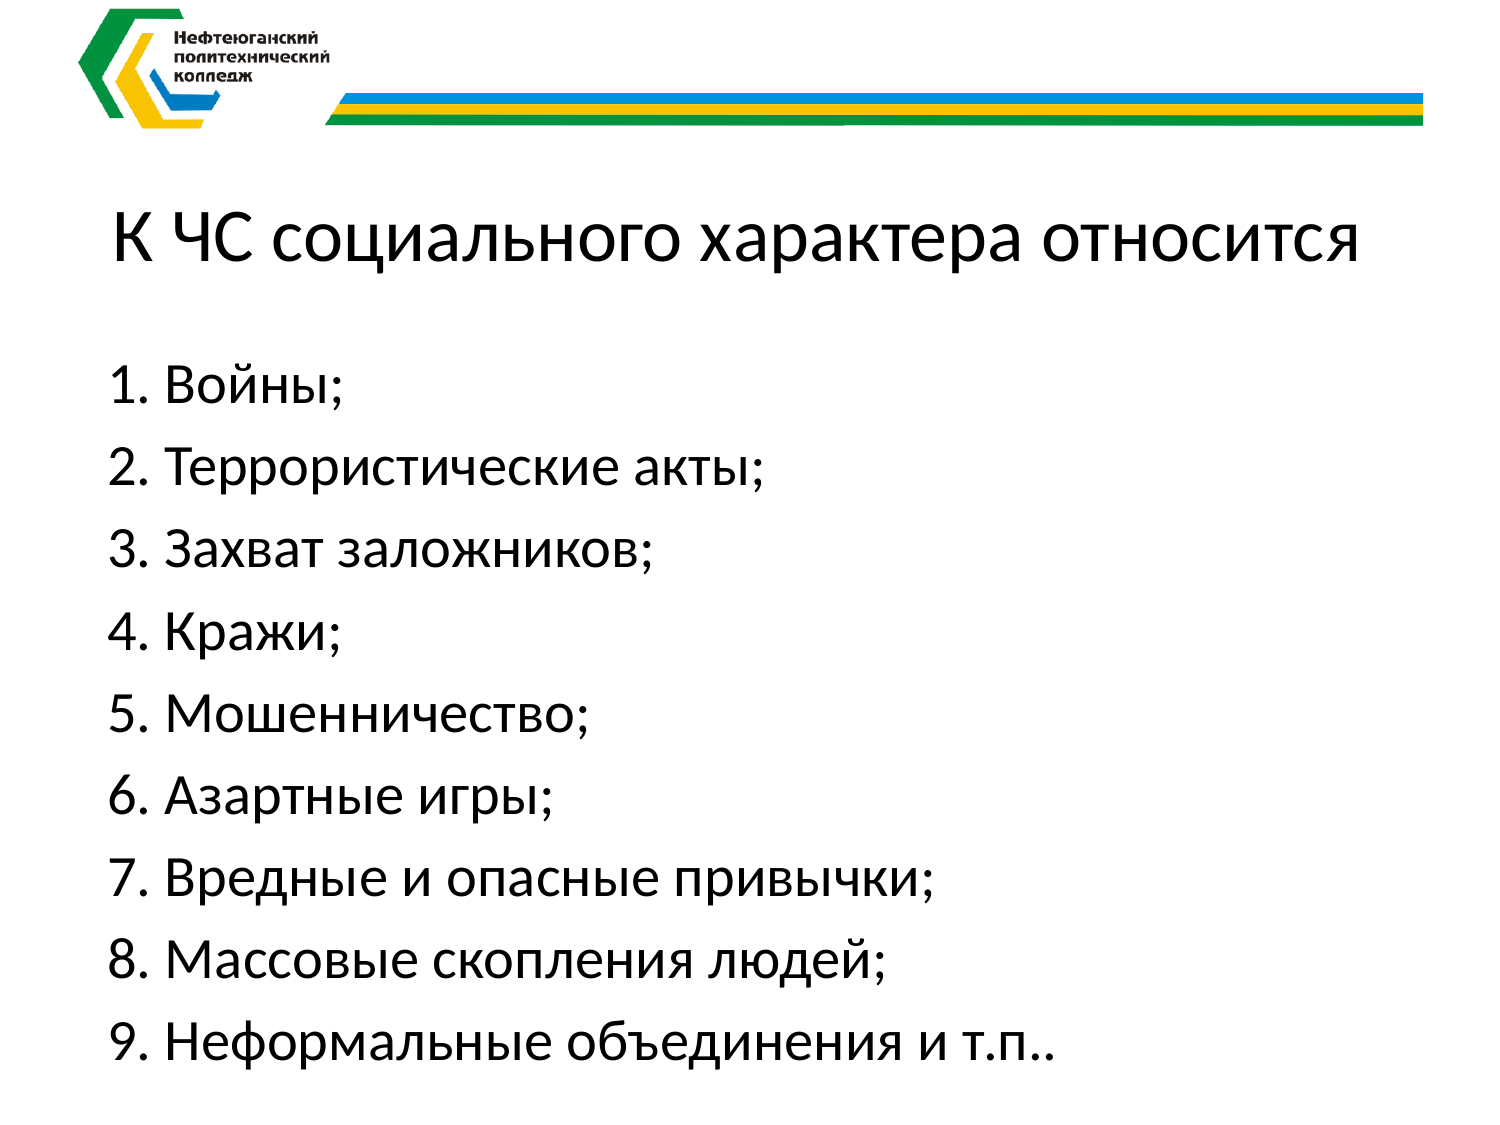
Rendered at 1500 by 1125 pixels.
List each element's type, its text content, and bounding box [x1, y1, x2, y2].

list 1. Войны; 2. Террористические акты; 3. Захват заложников; 4. Кражи; 5. Мошенничество; 6. Азартные игры; 7. Вредные и опасные привычки; 8. Массовые скопления людей; 9. Неформальные объединения и т.п.. [75, 337, 1425, 1080]
picture [53, 0, 1424, 147]
title К ЧС социального характера относится [62, 137, 1413, 325]
